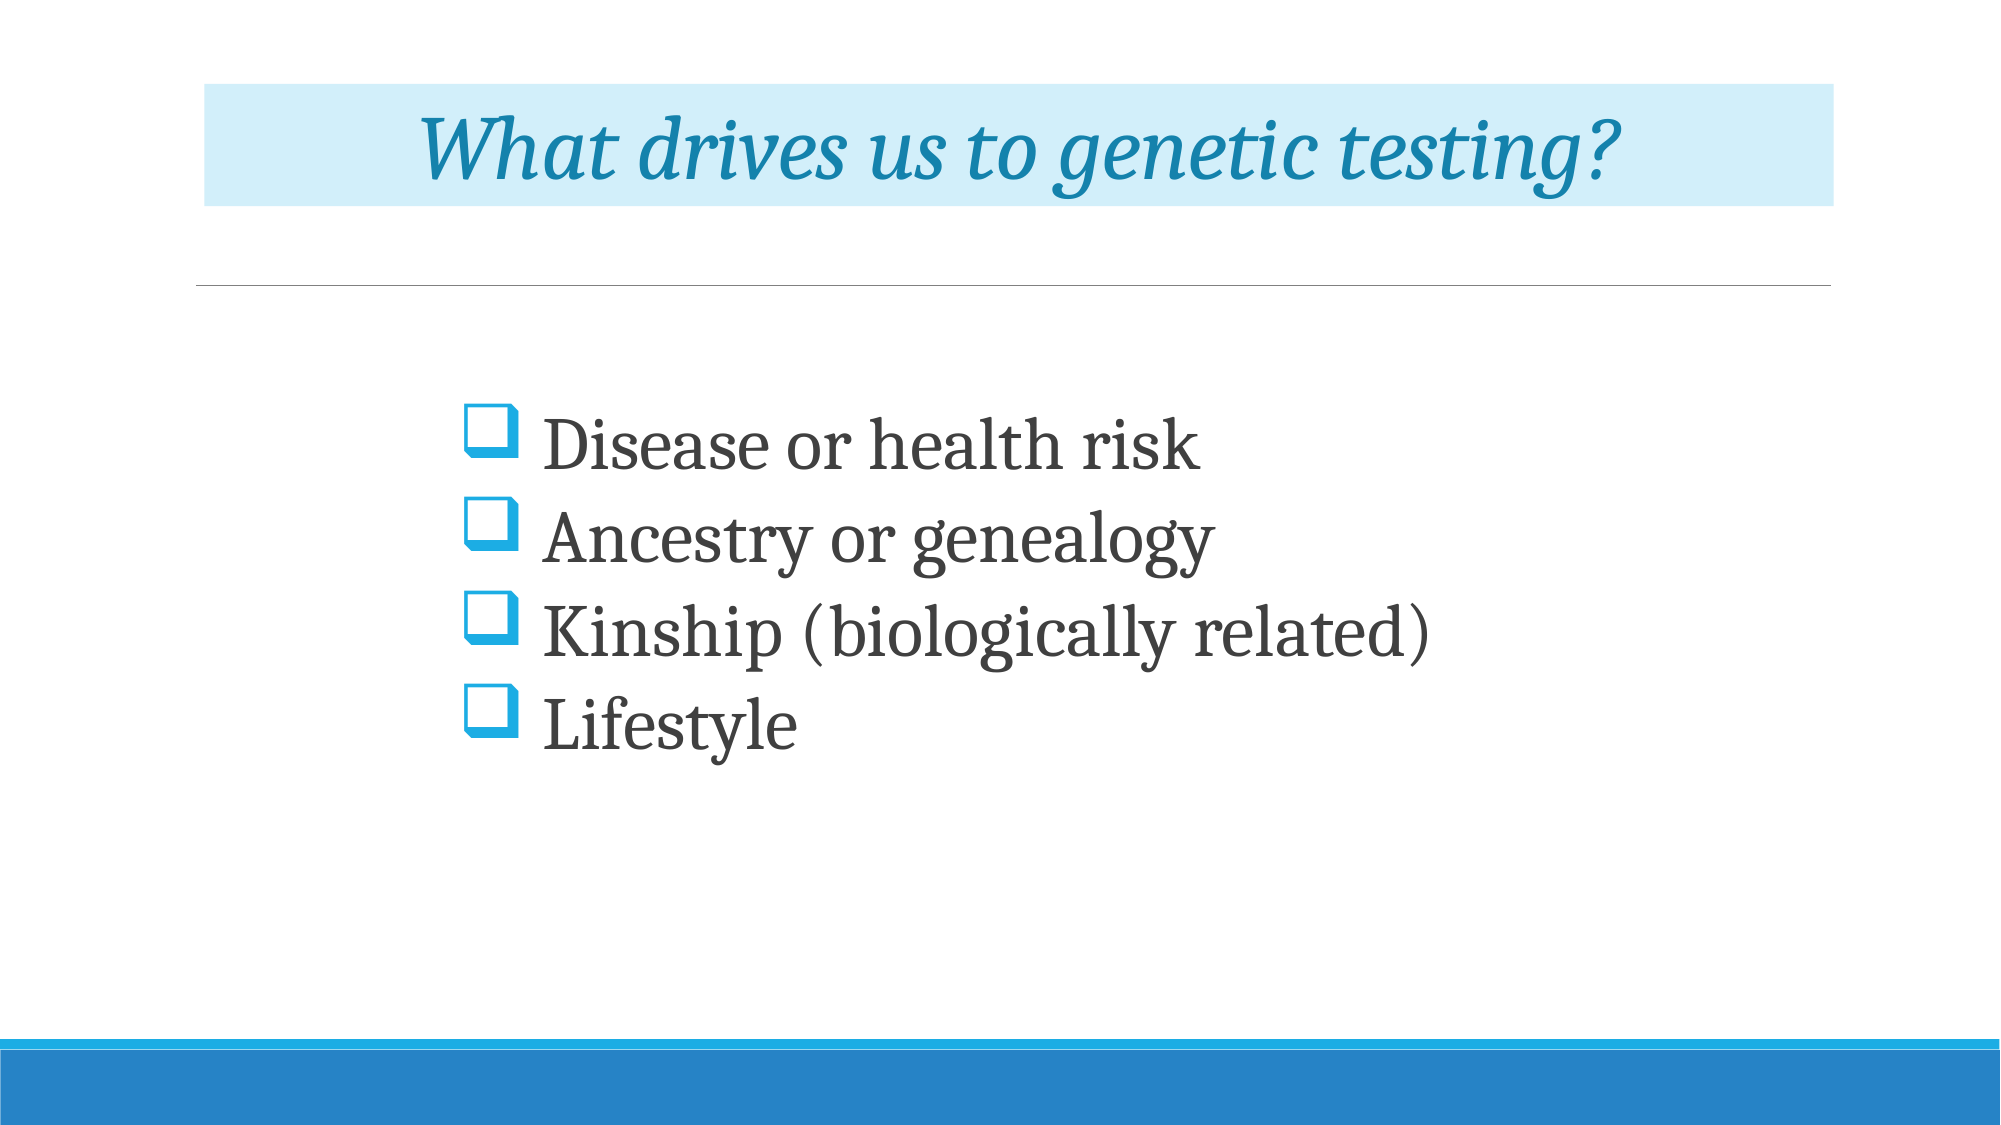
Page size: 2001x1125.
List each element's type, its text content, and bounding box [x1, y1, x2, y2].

list Disease or health risk Ancestry or genealogy Kinship (biologically related) Lifestyle [395, 302, 1690, 963]
title What drives us to genetic testing? [204, 83, 1834, 207]
